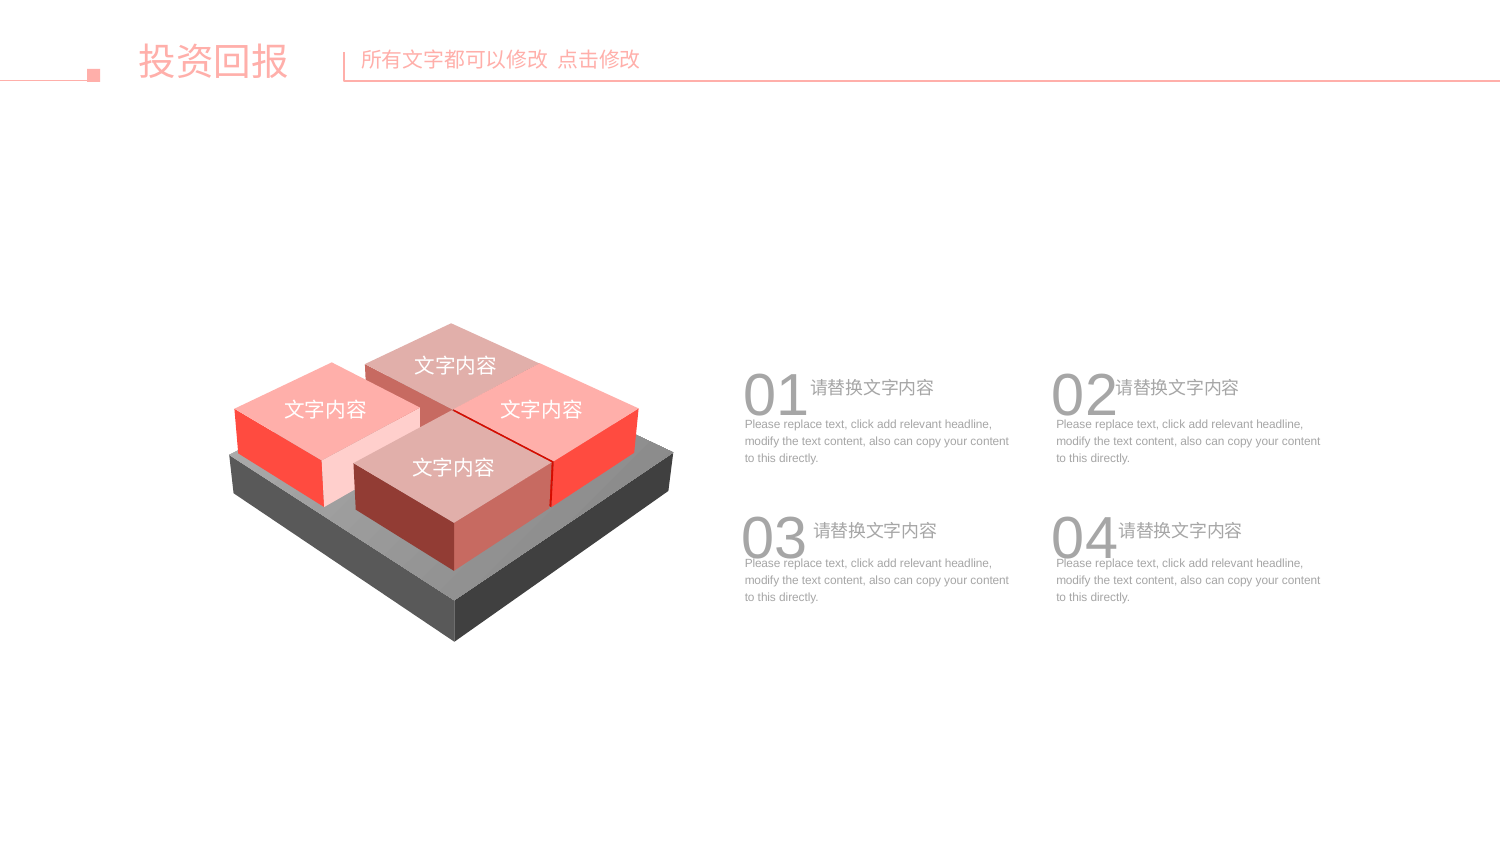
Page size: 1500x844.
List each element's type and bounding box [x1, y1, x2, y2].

text_box [1051, 341, 1323, 466]
text_box [1051, 484, 1323, 605]
text_box [228, 346, 674, 643]
text_box [364, 323, 540, 408]
text_box [234, 362, 421, 508]
text_box [743, 341, 1018, 466]
text_box [452, 362, 639, 508]
text_box [353, 410, 552, 572]
text_box [740, 484, 1018, 605]
